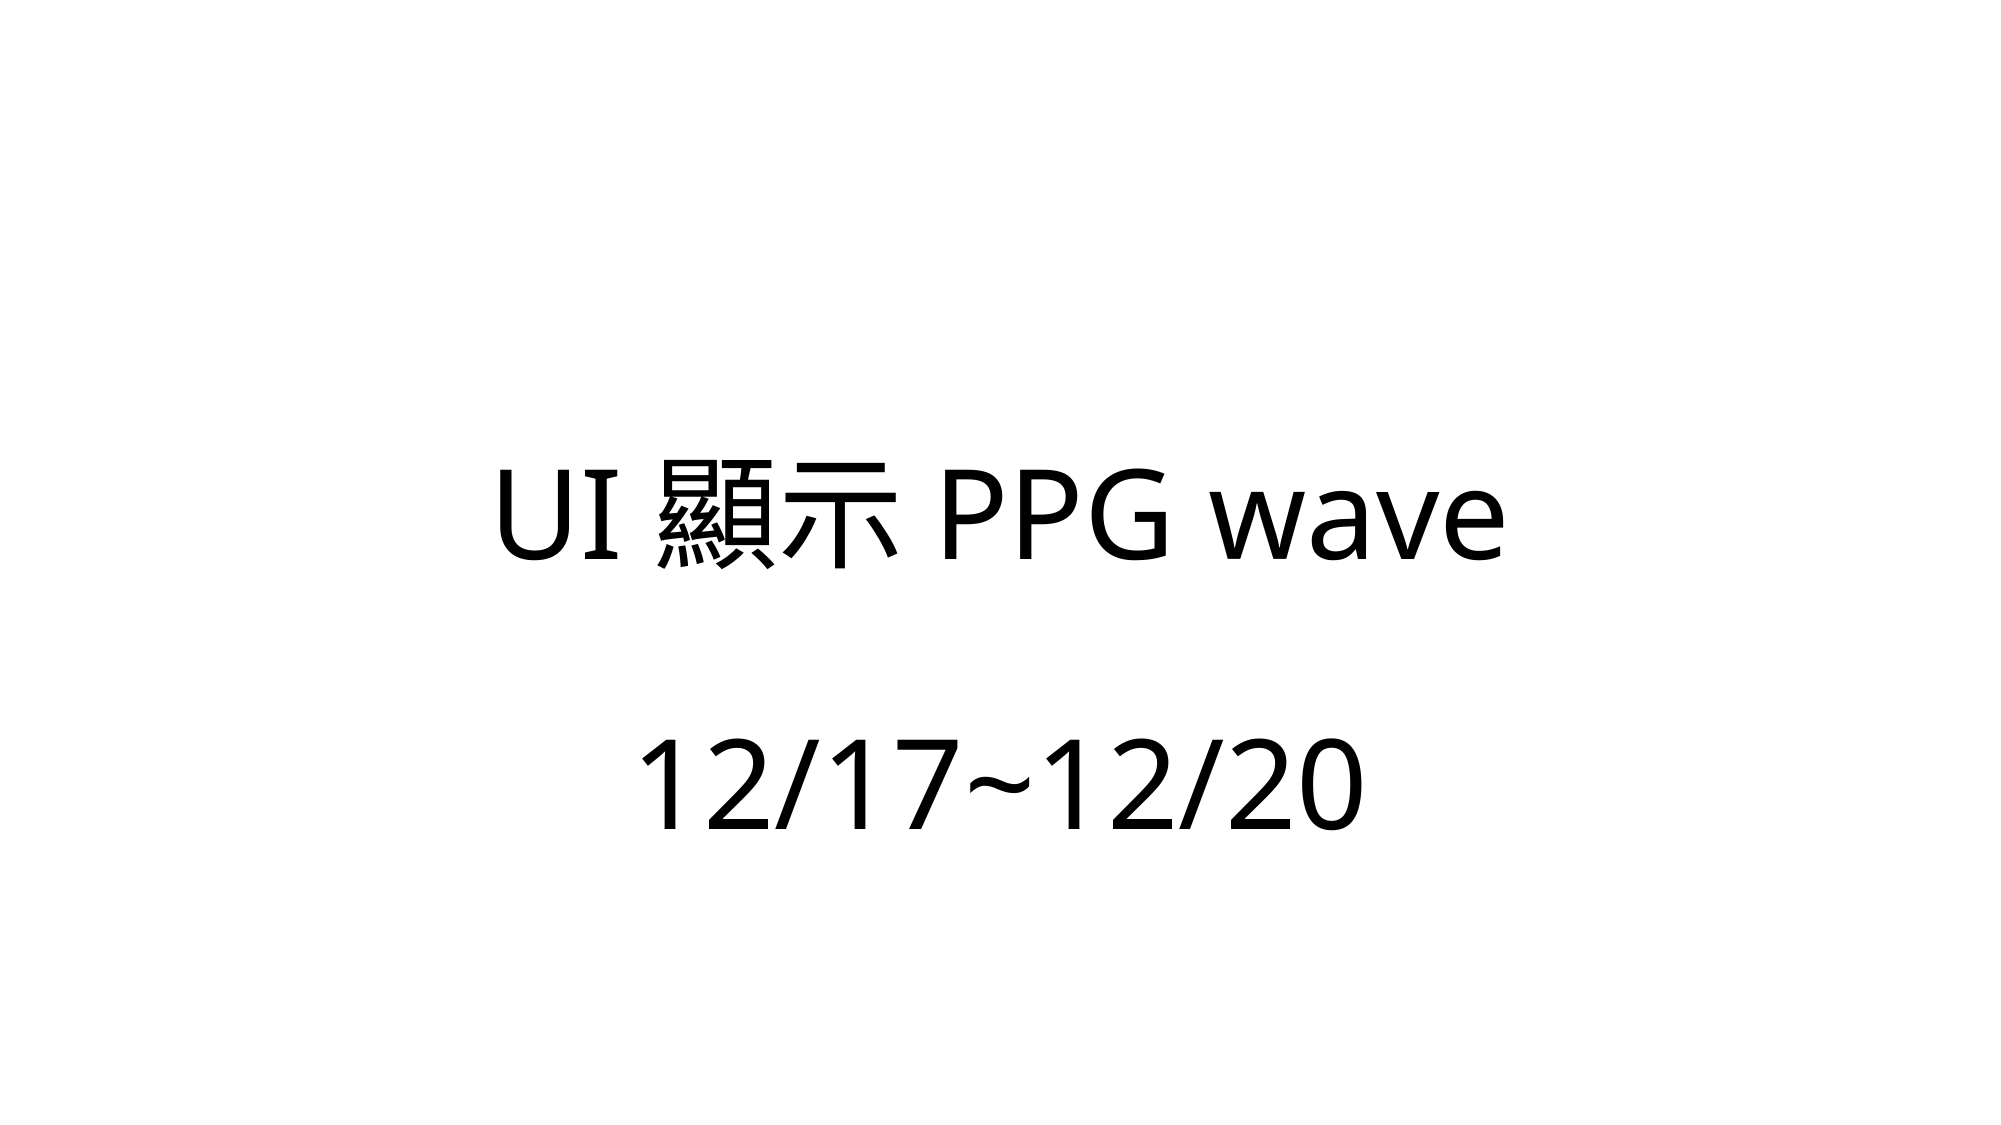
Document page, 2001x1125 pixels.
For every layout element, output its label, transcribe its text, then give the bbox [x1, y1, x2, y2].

title UI顯示PPG wave 12/17~12/20 [249, 260, 1750, 865]
